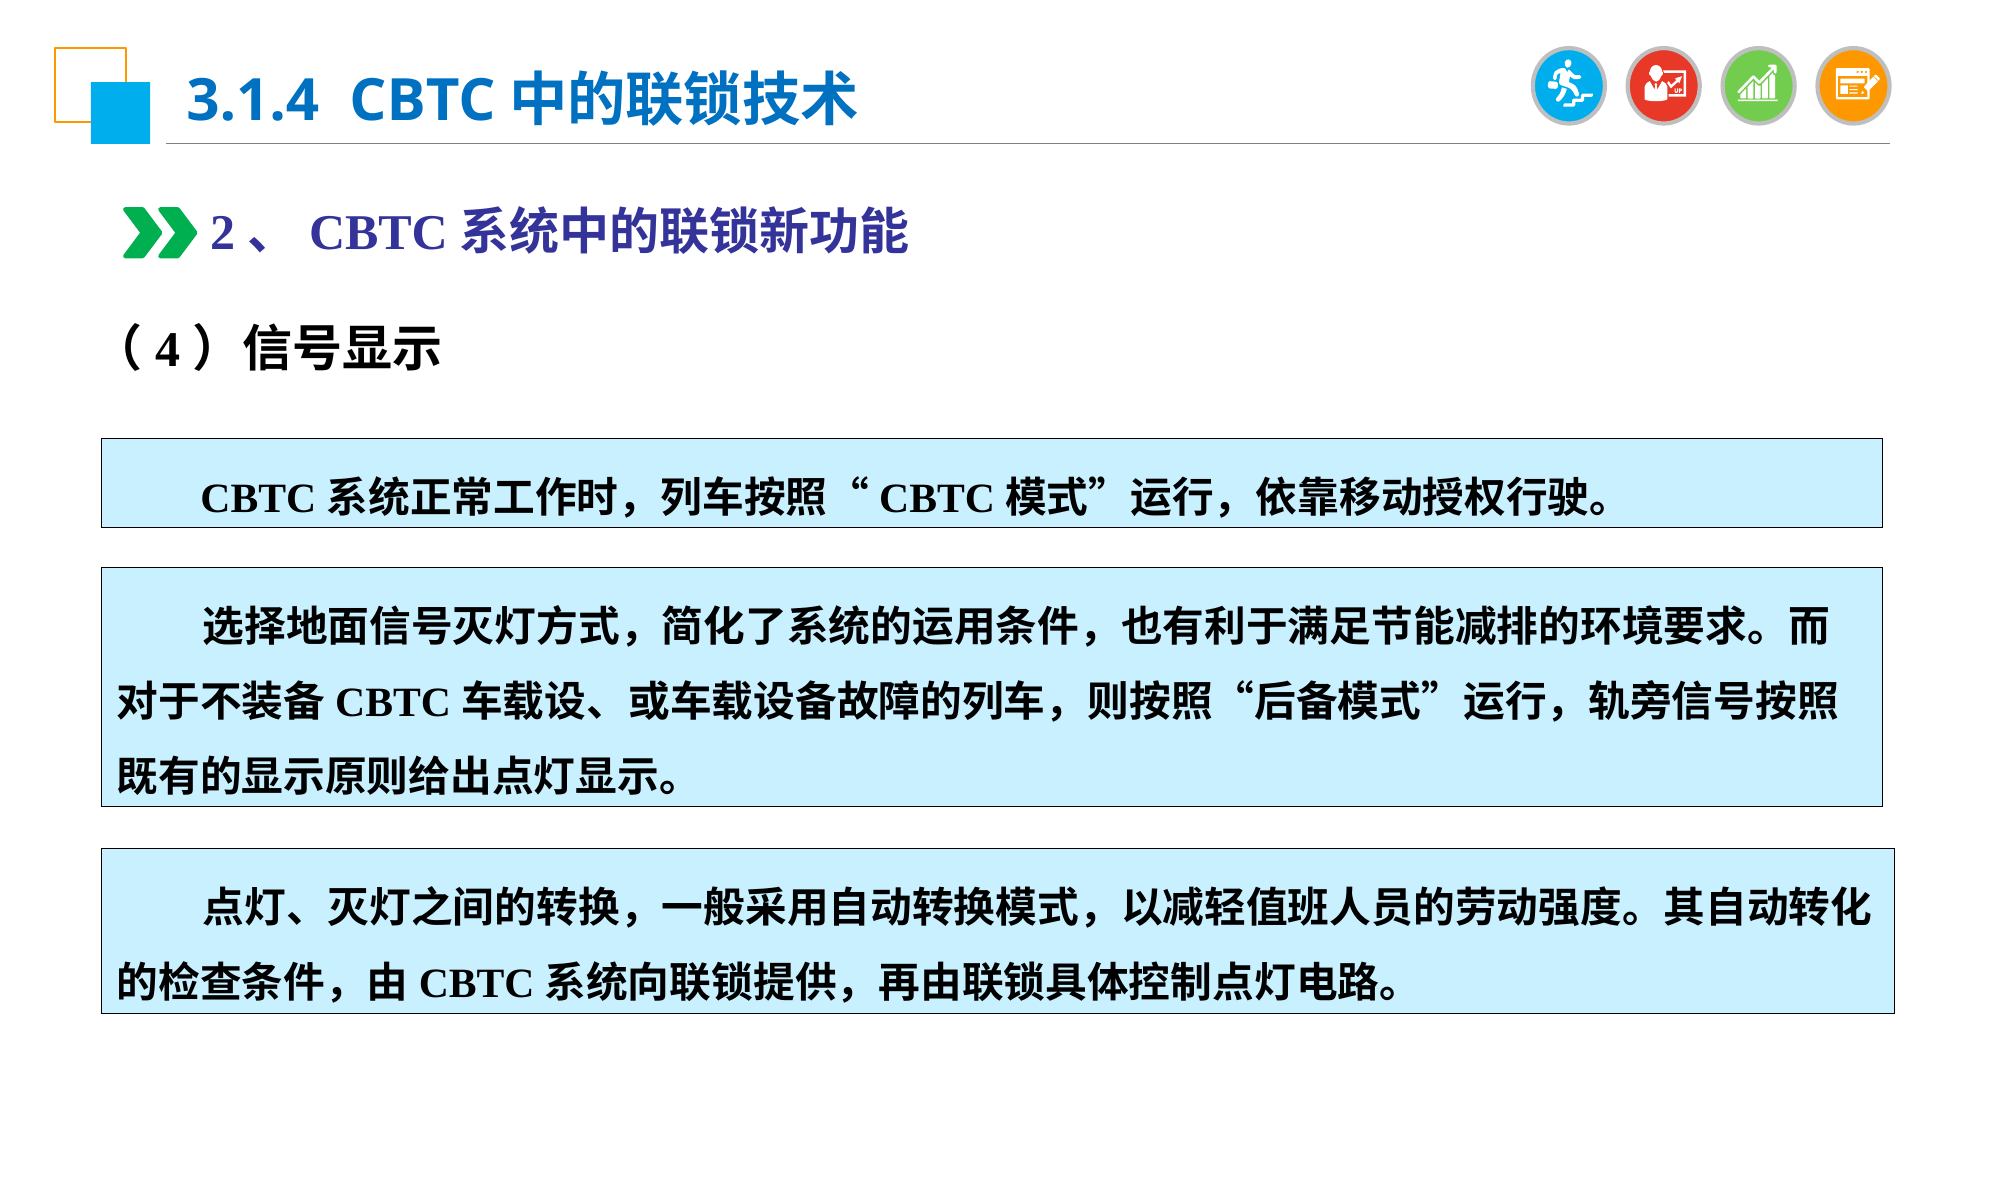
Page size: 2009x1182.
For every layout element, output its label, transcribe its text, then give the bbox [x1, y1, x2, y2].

text_box CBTC系统正常工作时，列车按照“CBTC模式”运行，依靠移动授权行驶。 [101, 438, 1883, 528]
text_box 3.1.4 CBTC中的联锁技术 [165, 51, 880, 142]
text_box （4）信号显示 [78, 309, 1438, 385]
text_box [124, 191, 970, 269]
text_box 选择地面信号灭灯方式，简化了系统的运用条件，也有利于满足节能减排的环境要求。而对于不装备CBTC车载设、或车载设备故障的列车，则按照“后备模式”运行，轨旁信号按照既有的显示原则给出点灯显示。 [101, 567, 1883, 807]
text_box 点灯、灭灯之间的转换，一般采用自动转换模式，以减轻值班人员的劳动强度。其自动转化的检查条件，由CBTC系统向联锁提供，再由联锁具体控制点灯电路。 [101, 848, 1895, 1014]
